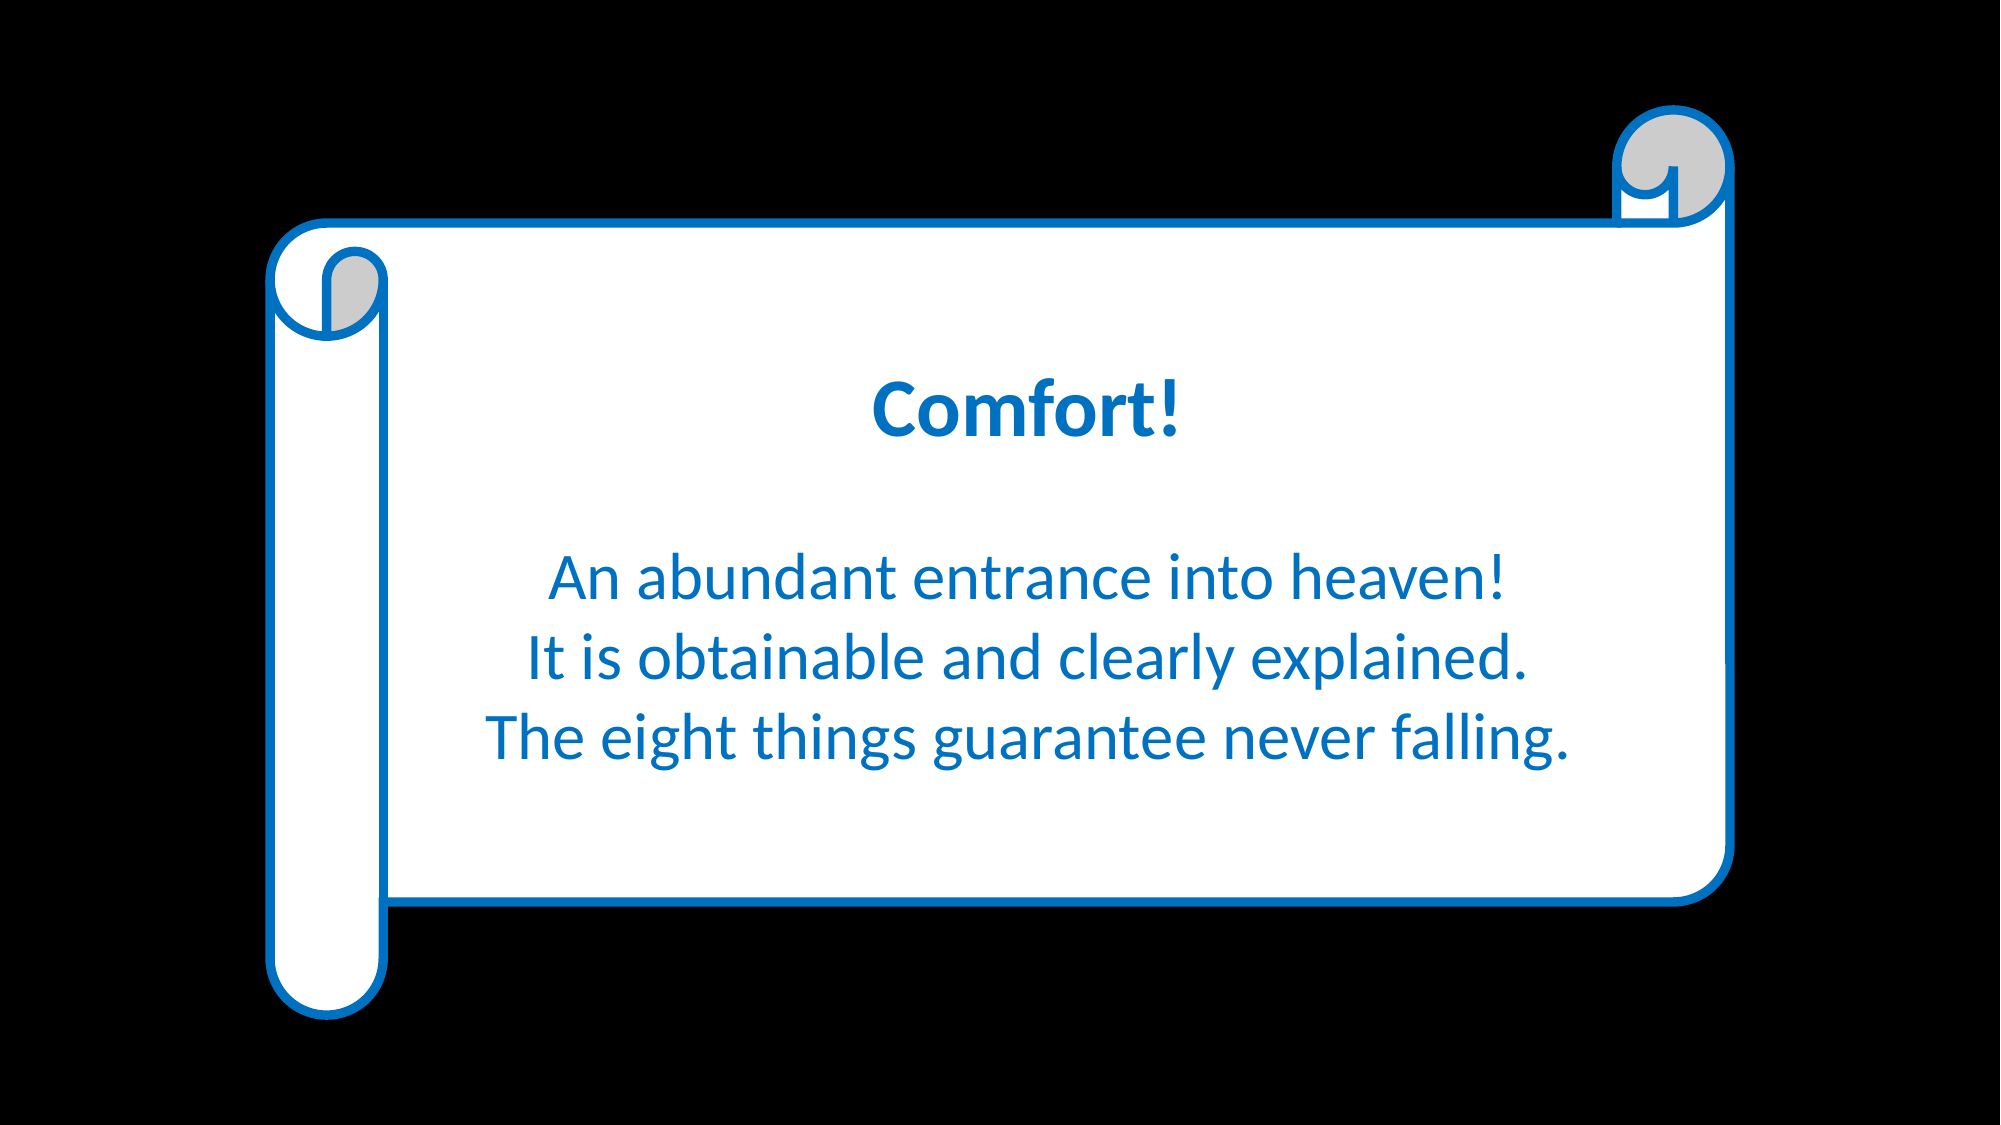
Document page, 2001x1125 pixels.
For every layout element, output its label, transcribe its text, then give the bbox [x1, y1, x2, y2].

text_box Comfort! An abundant entrance into heaven! It is obtainable and clearly explained. The eight things guarantee never falling. [269, 108, 1731, 1017]
